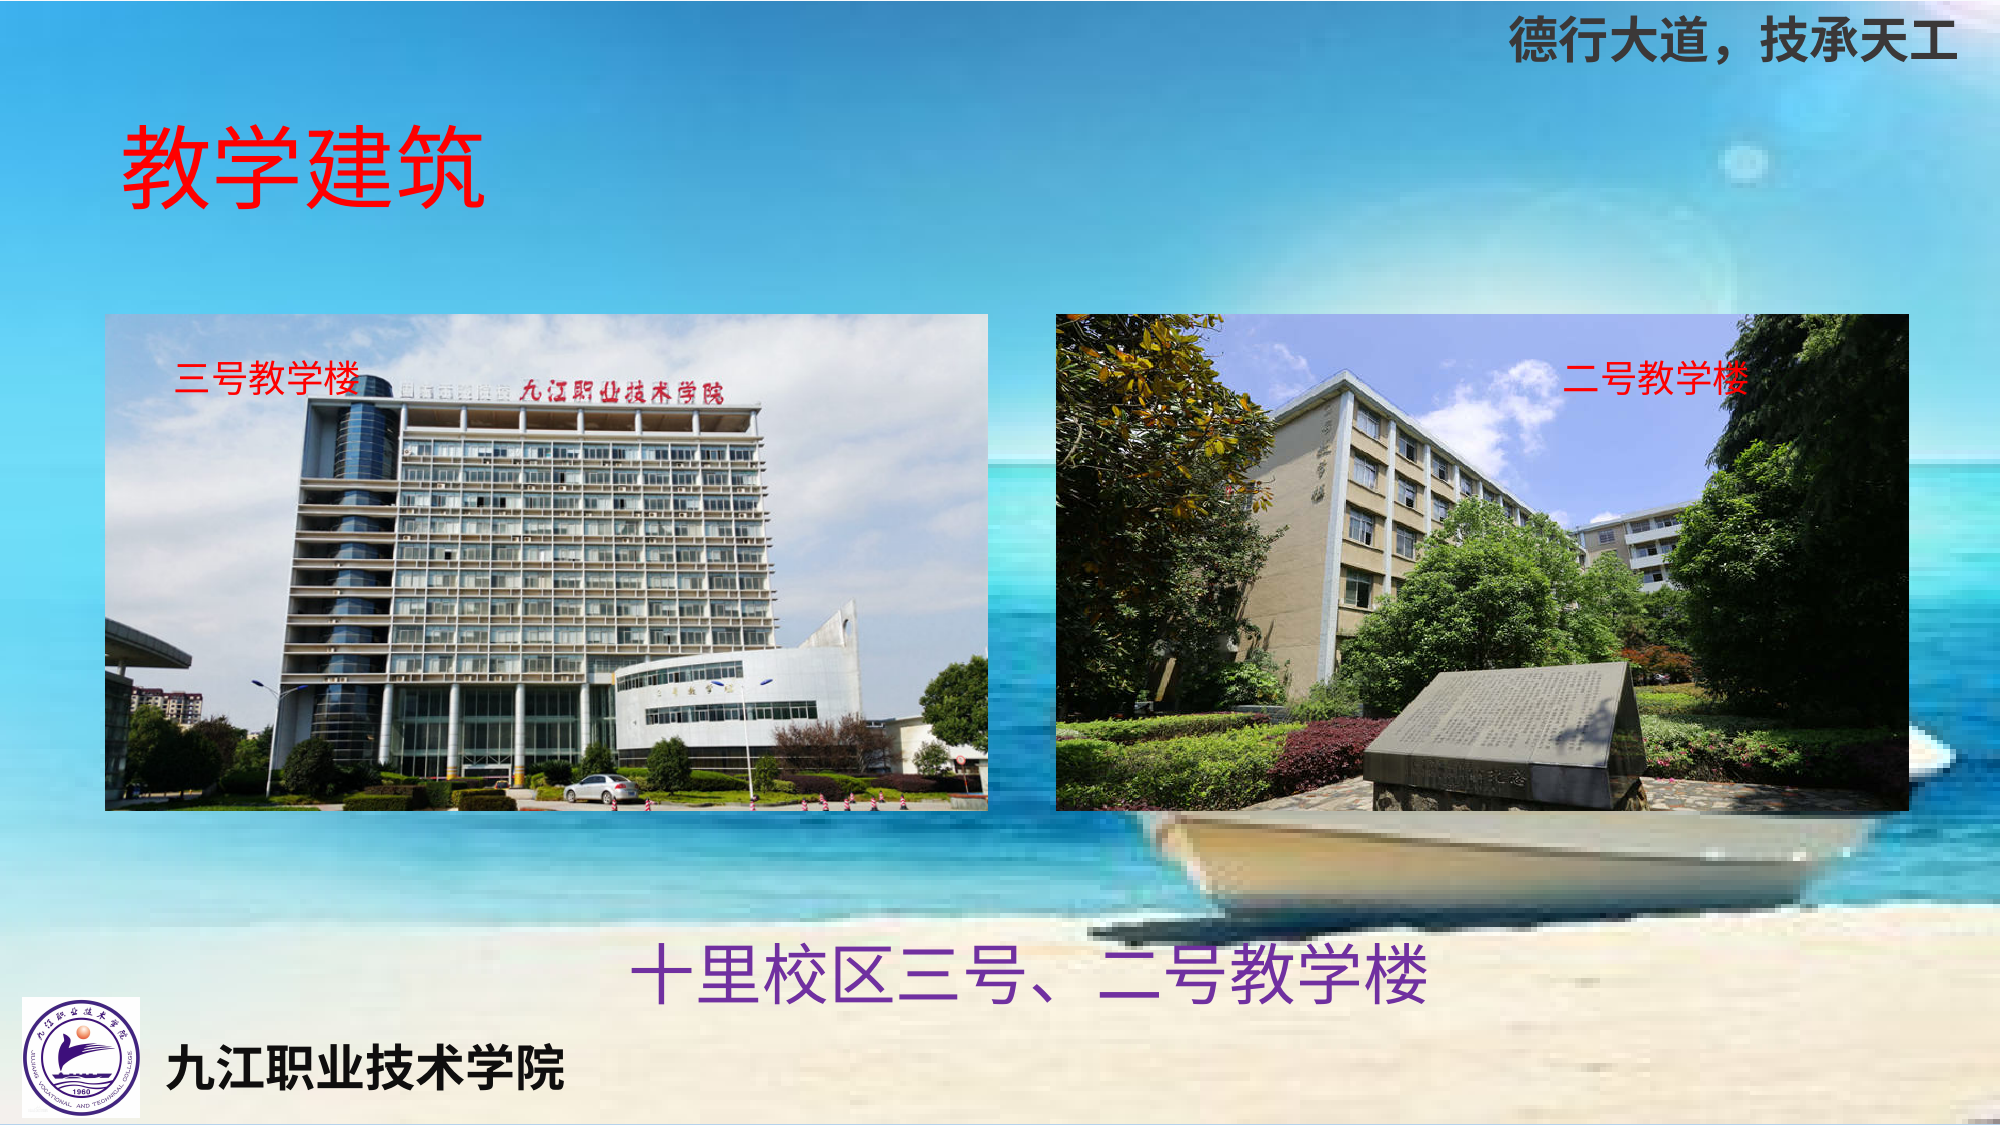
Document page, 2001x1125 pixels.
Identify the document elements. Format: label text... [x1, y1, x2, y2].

picture [0, 1, 2000, 1124]
subtitle 教学建筑 [105, 103, 902, 255]
footer 九江职业技术学院 [105, 1042, 626, 1103]
text_box 十里校区三号、二号教学楼 [379, 925, 1680, 1020]
